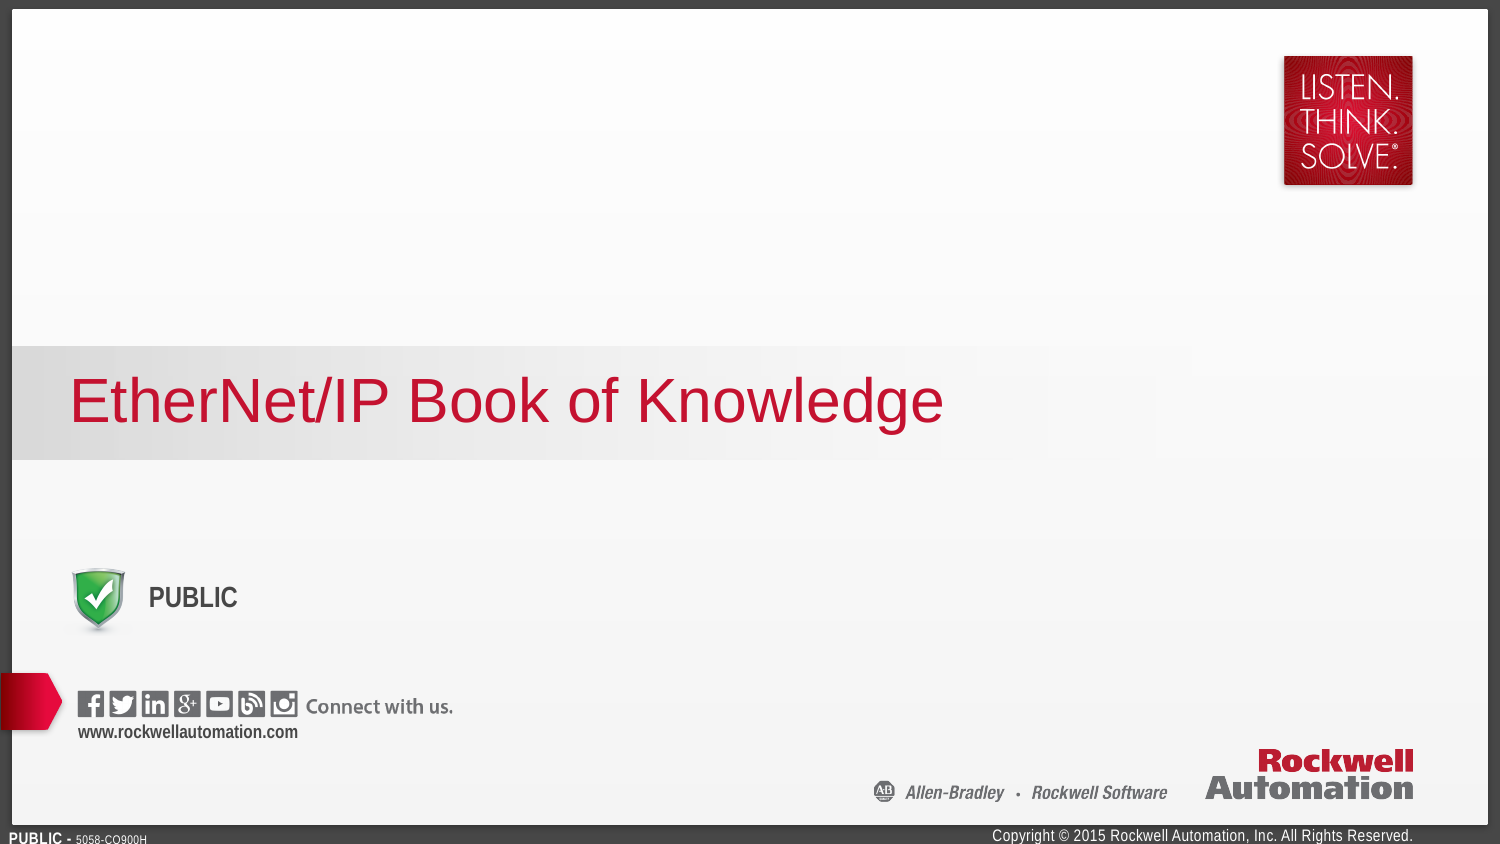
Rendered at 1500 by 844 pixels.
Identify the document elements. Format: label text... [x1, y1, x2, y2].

picture [1300, 74, 1398, 169]
title EtherNet/IP Book of Knowledge [53, 351, 1342, 443]
picture [42, 568, 154, 636]
picture [69, 680, 457, 728]
picture [874, 749, 1413, 802]
